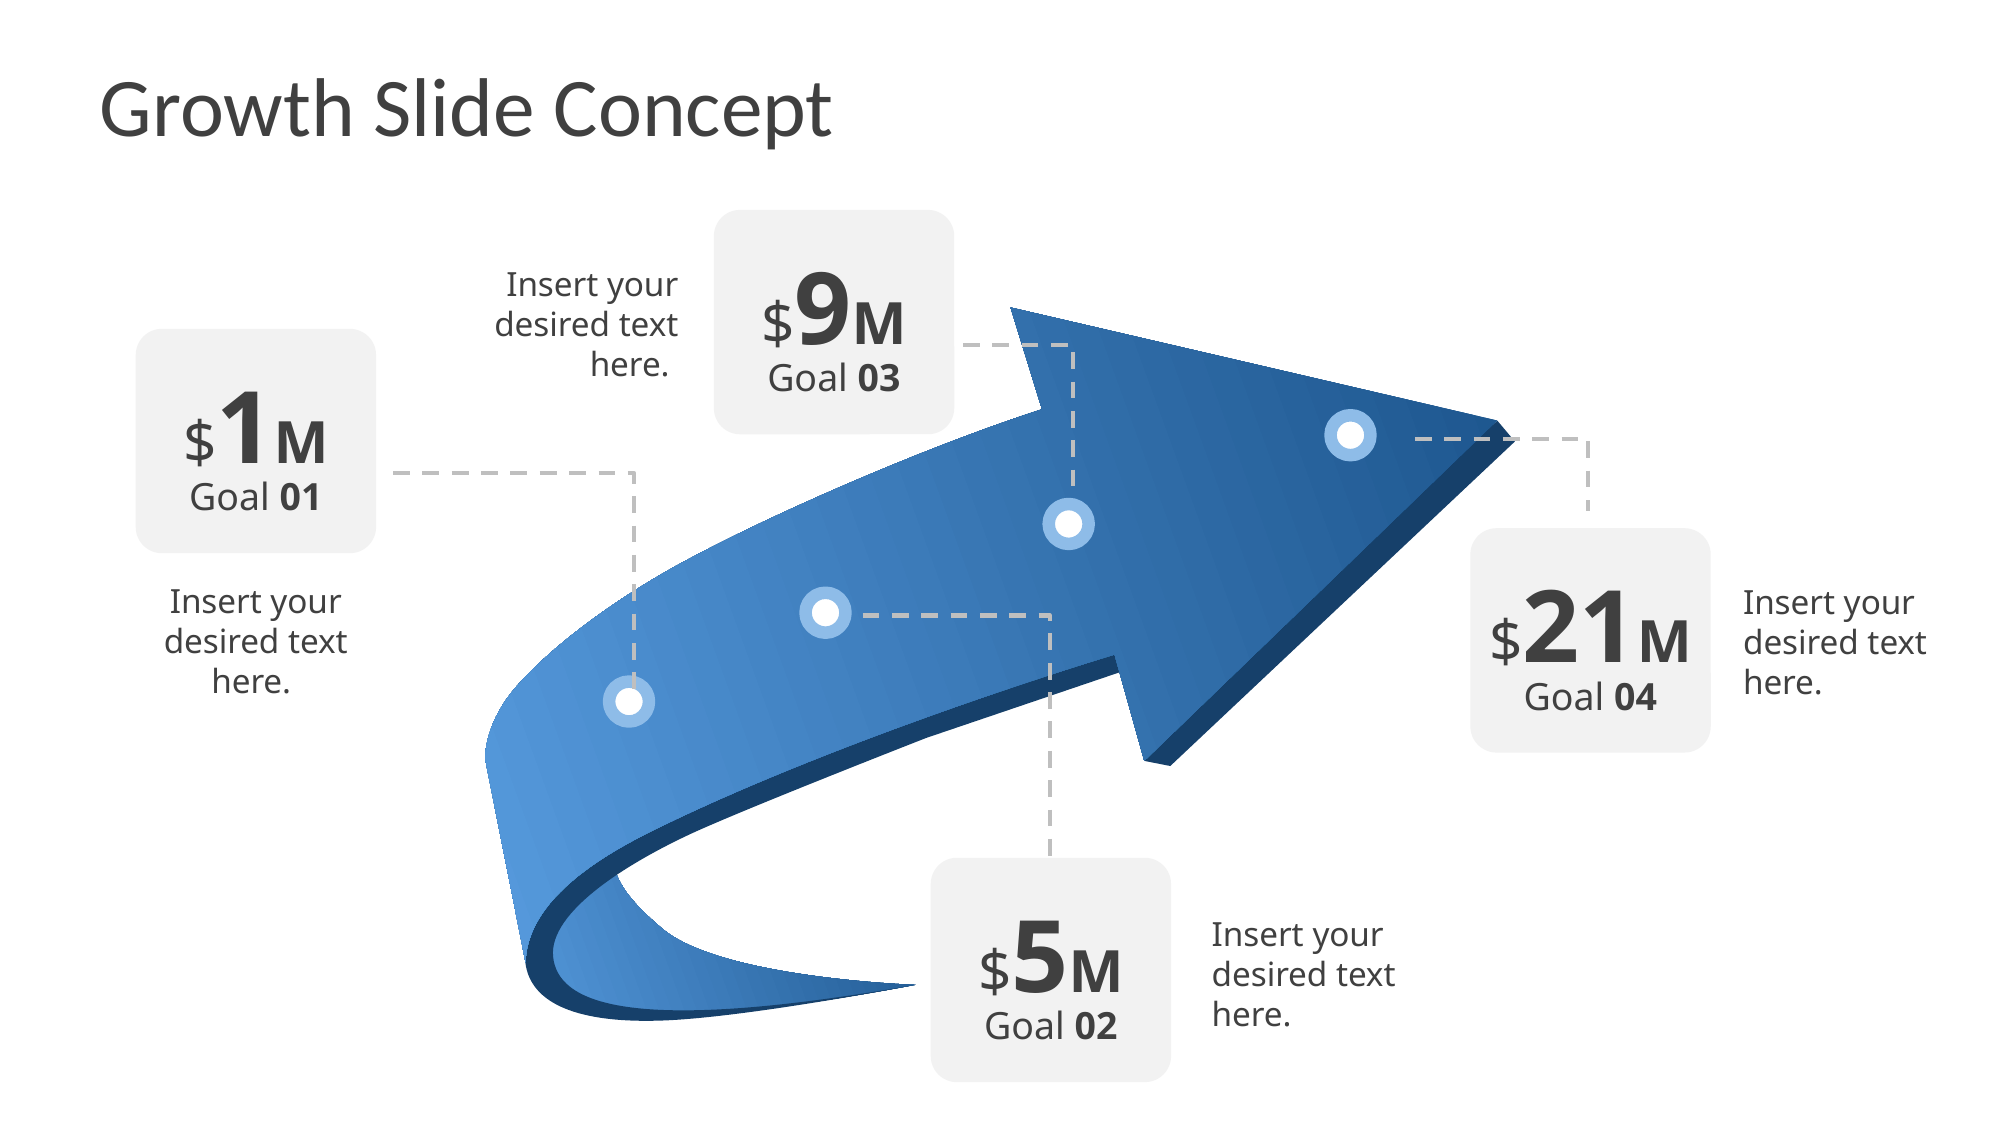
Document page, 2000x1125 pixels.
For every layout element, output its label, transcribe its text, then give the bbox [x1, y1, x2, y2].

text_box Insert your desired text here. [135, 580, 377, 701]
text_box Insert your desired text here. [1743, 581, 1984, 701]
text_box [393, 471, 478, 550]
text_box [1520, 437, 1590, 511]
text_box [483, 307, 1515, 1037]
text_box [135, 328, 377, 554]
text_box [1470, 527, 1711, 753]
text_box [930, 857, 1172, 1083]
title Growth Slide Concept [99, 45, 1900, 162]
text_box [713, 209, 955, 435]
text_box Insert your desired text here. [438, 262, 679, 383]
